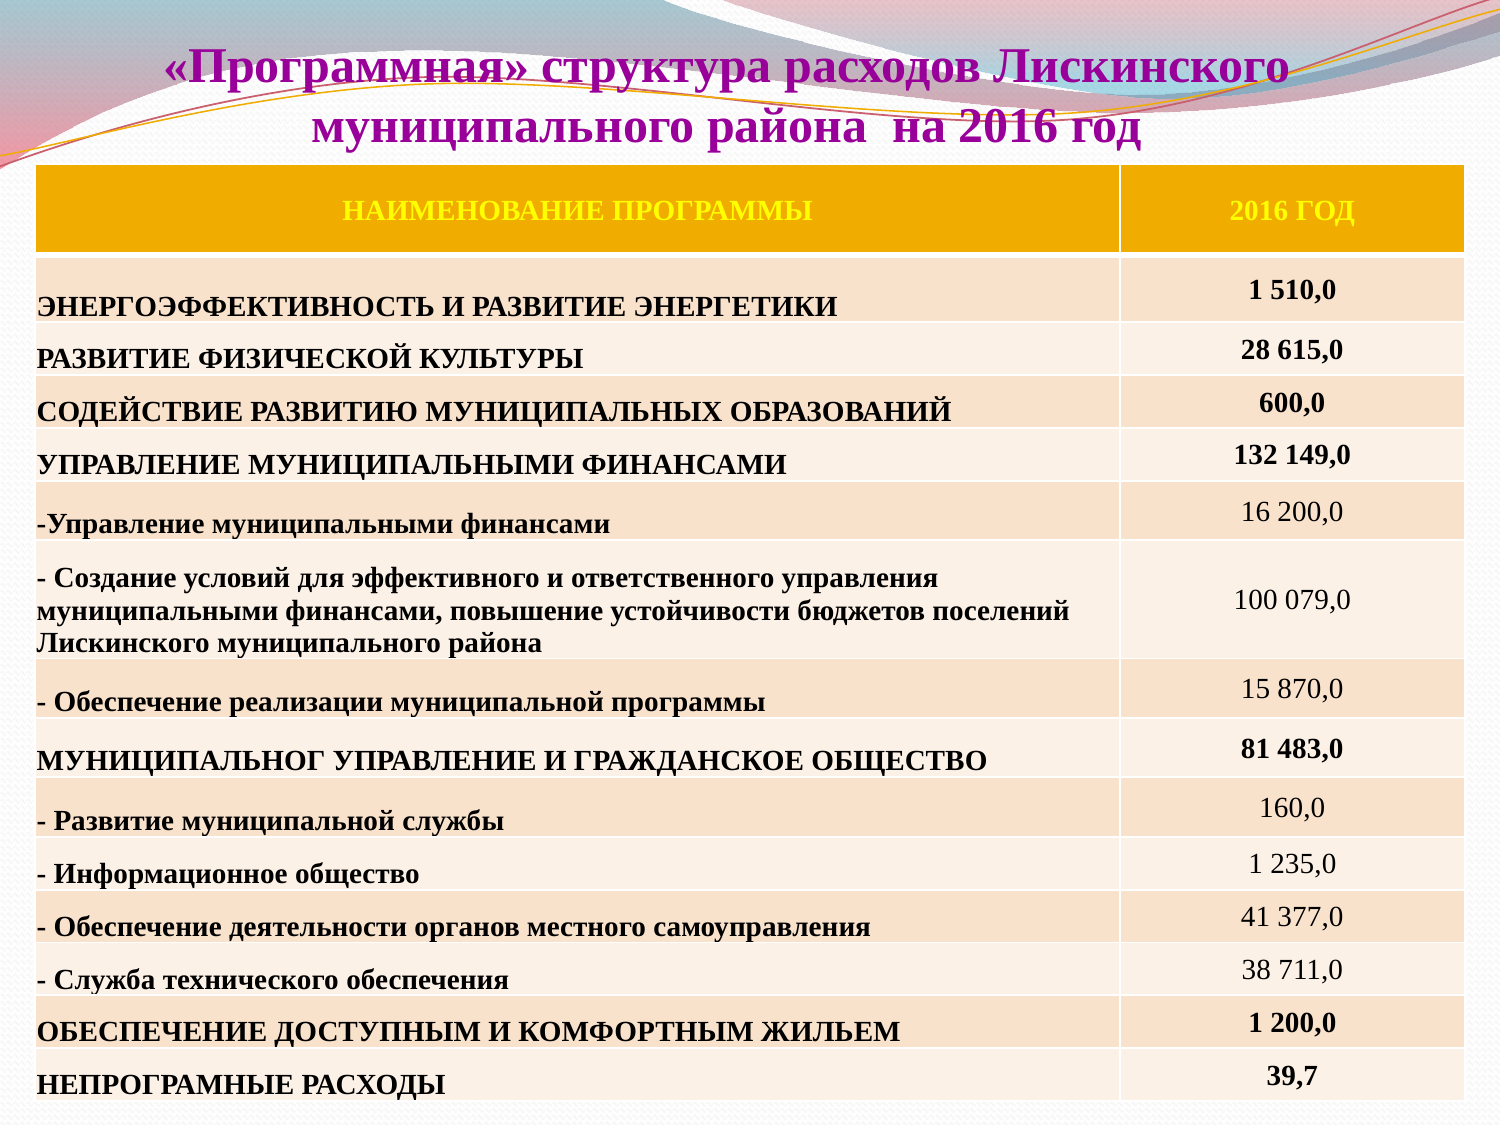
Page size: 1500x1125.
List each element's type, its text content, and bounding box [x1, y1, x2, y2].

table_cell 1 200,0 [1121, 996, 1464, 1047]
table_cell 81 483,0 [1121, 719, 1464, 776]
table_cell - Обеспечение реализации муниципальной программы [36, 659, 1119, 717]
table_cell -Управление муниципальными финансами [36, 482, 1119, 539]
table_cell ЭНЕРГОЭФФЕКТИВНОСТЬ И РАЗВИТИЕ ЭНЕРГЕТИКИ [36, 258, 1119, 321]
table_cell - Обеспечение деятельности органов местного самоуправления [36, 891, 1119, 942]
table_cell 100 079,0 [1121, 541, 1464, 658]
table_cell 160,0 [1121, 778, 1464, 836]
table_cell СОДЕЙСТВИЕ РАЗВИТИЮ МУНИЦИПАЛЬНЫХ ОБРАЗОВАНИЙ [36, 376, 1119, 427]
table_cell 600,0 [1121, 376, 1464, 427]
table_cell НЕПРОГРАМНЫЕ РАСХОДЫ [36, 1049, 1119, 1100]
table_cell УПРАВЛЕНИЕ МУНИЦИПАЛЬНЫМИ ФИНАНСАМИ [36, 429, 1119, 480]
table_cell - Создание условий для эффективного и ответственного управления муниципальными финансами, повышение устойчивости бюджетов поселений Лискинского муниципального района [36, 541, 1119, 658]
table_cell 132 149,0 [1121, 429, 1464, 480]
table_header 2016 ГОД [1121, 165, 1464, 252]
table_cell ОБЕСПЕЧЕНИЕ ДОСТУПНЫМ И КОМФОРТНЫМ ЖИЛЬЕМ [36, 996, 1119, 1047]
table_cell - Информационное общество [36, 838, 1119, 889]
table_header НАИМЕНОВАНИЕ ПРОГРАММЫ [36, 165, 1119, 252]
table_cell - Служба технического обеспечения [36, 943, 1119, 994]
table_cell 41 377,0 [1121, 891, 1464, 942]
table_cell 15 870,0 [1121, 659, 1464, 717]
table_cell 28 615,0 [1121, 323, 1464, 374]
title «Программная» структура расходов Лискинского муниципального района на 2016 год [35, 35, 1418, 153]
table_cell 1 235,0 [1121, 838, 1464, 889]
table_cell 39,7 [1121, 1049, 1464, 1100]
table_cell 38 711,0 [1121, 943, 1464, 994]
table_cell МУНИЦИПАЛЬНОГ УПРАВЛЕНИЕ И ГРАЖДАНСКОЕ ОБЩЕСТВО [36, 719, 1119, 776]
table_cell - Развитие муниципальной службы [36, 778, 1119, 836]
table_cell 16 200,0 [1121, 482, 1464, 539]
table_cell РАЗВИТИЕ ФИЗИЧЕСКОЙ КУЛЬТУРЫ [36, 323, 1119, 374]
table_cell 1 510,0 [1121, 258, 1464, 321]
